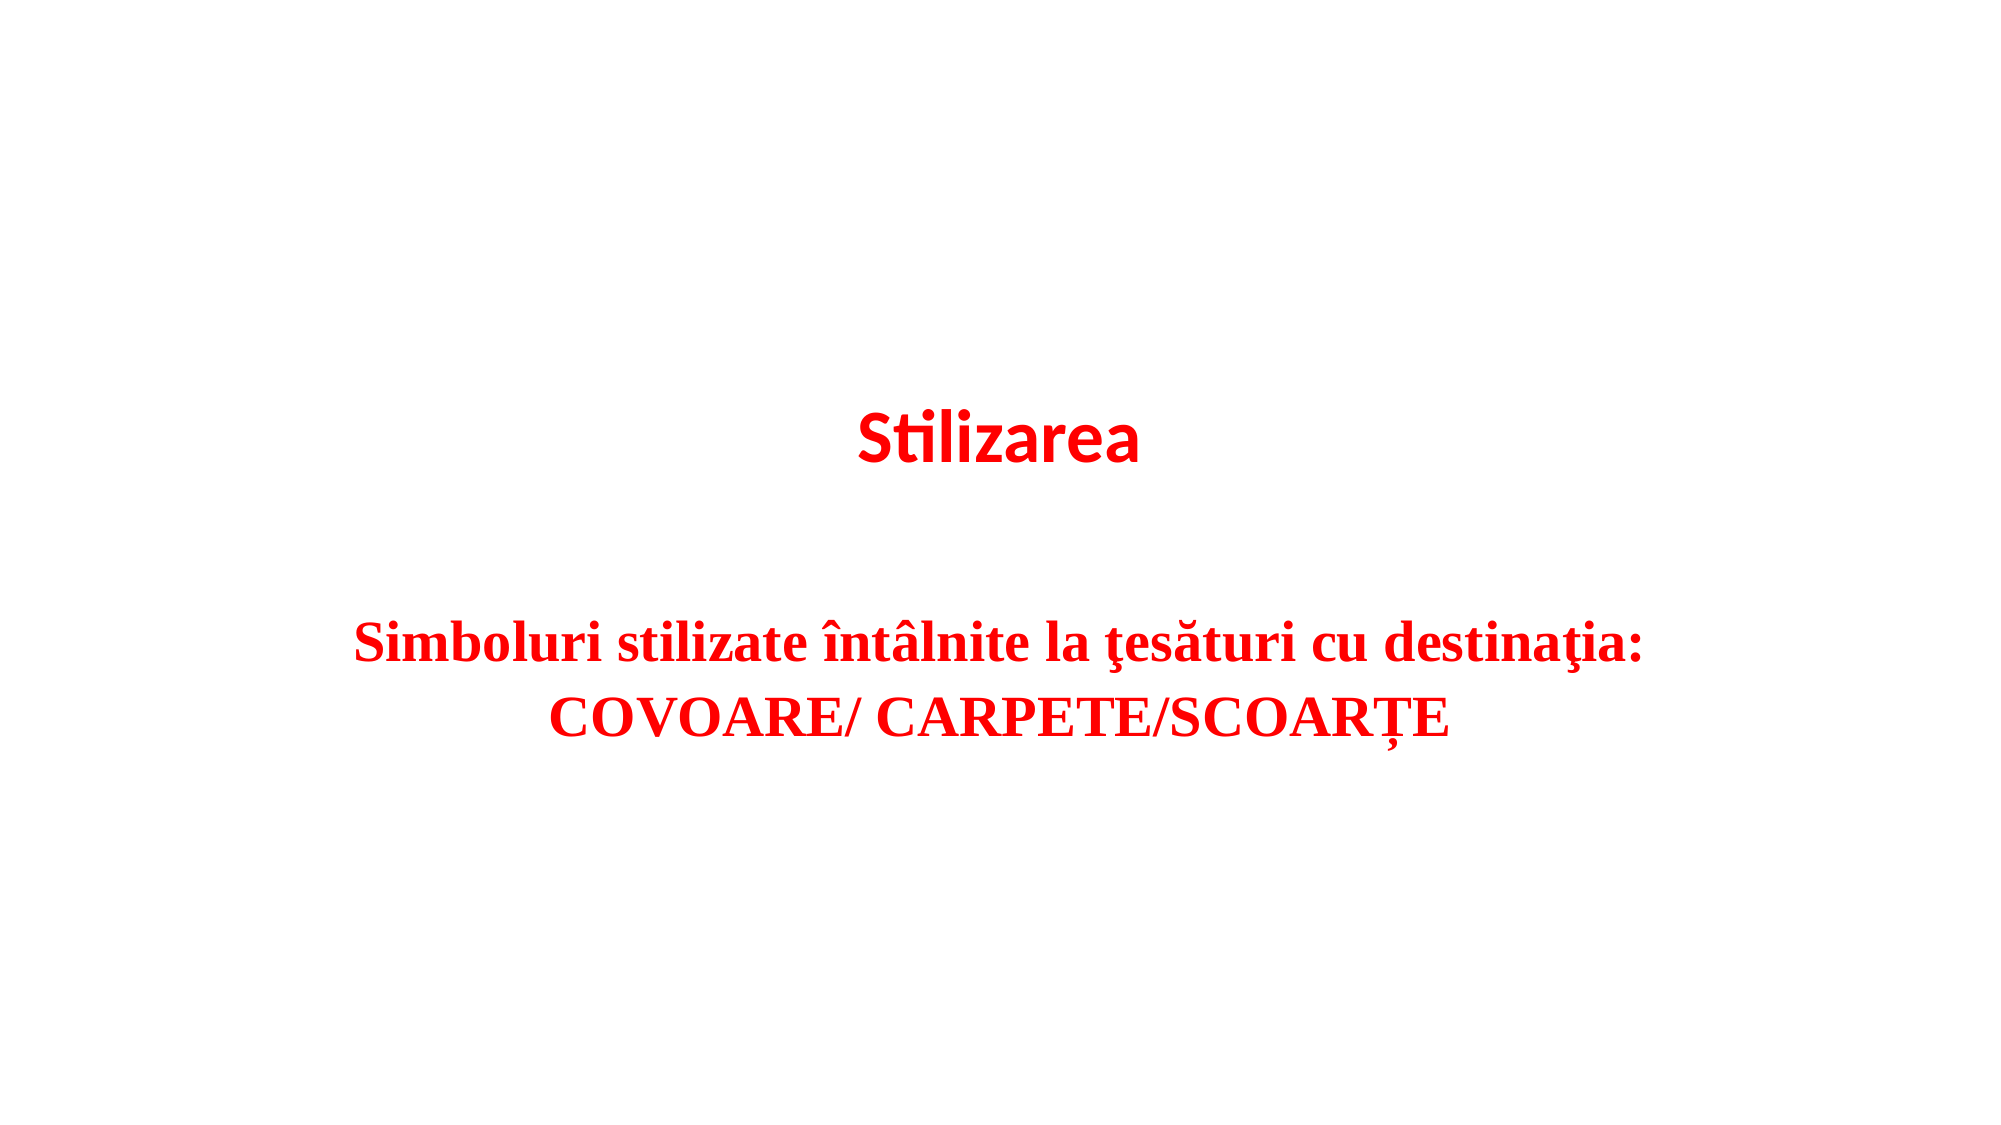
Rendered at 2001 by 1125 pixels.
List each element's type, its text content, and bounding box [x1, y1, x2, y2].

title Stilizarea [249, 184, 1750, 576]
subtitle Simboluri stilizate întâlnite la ţesături cu destinaţia: COVOARE/ CARPETE/SCOARȚE [249, 590, 1750, 863]
